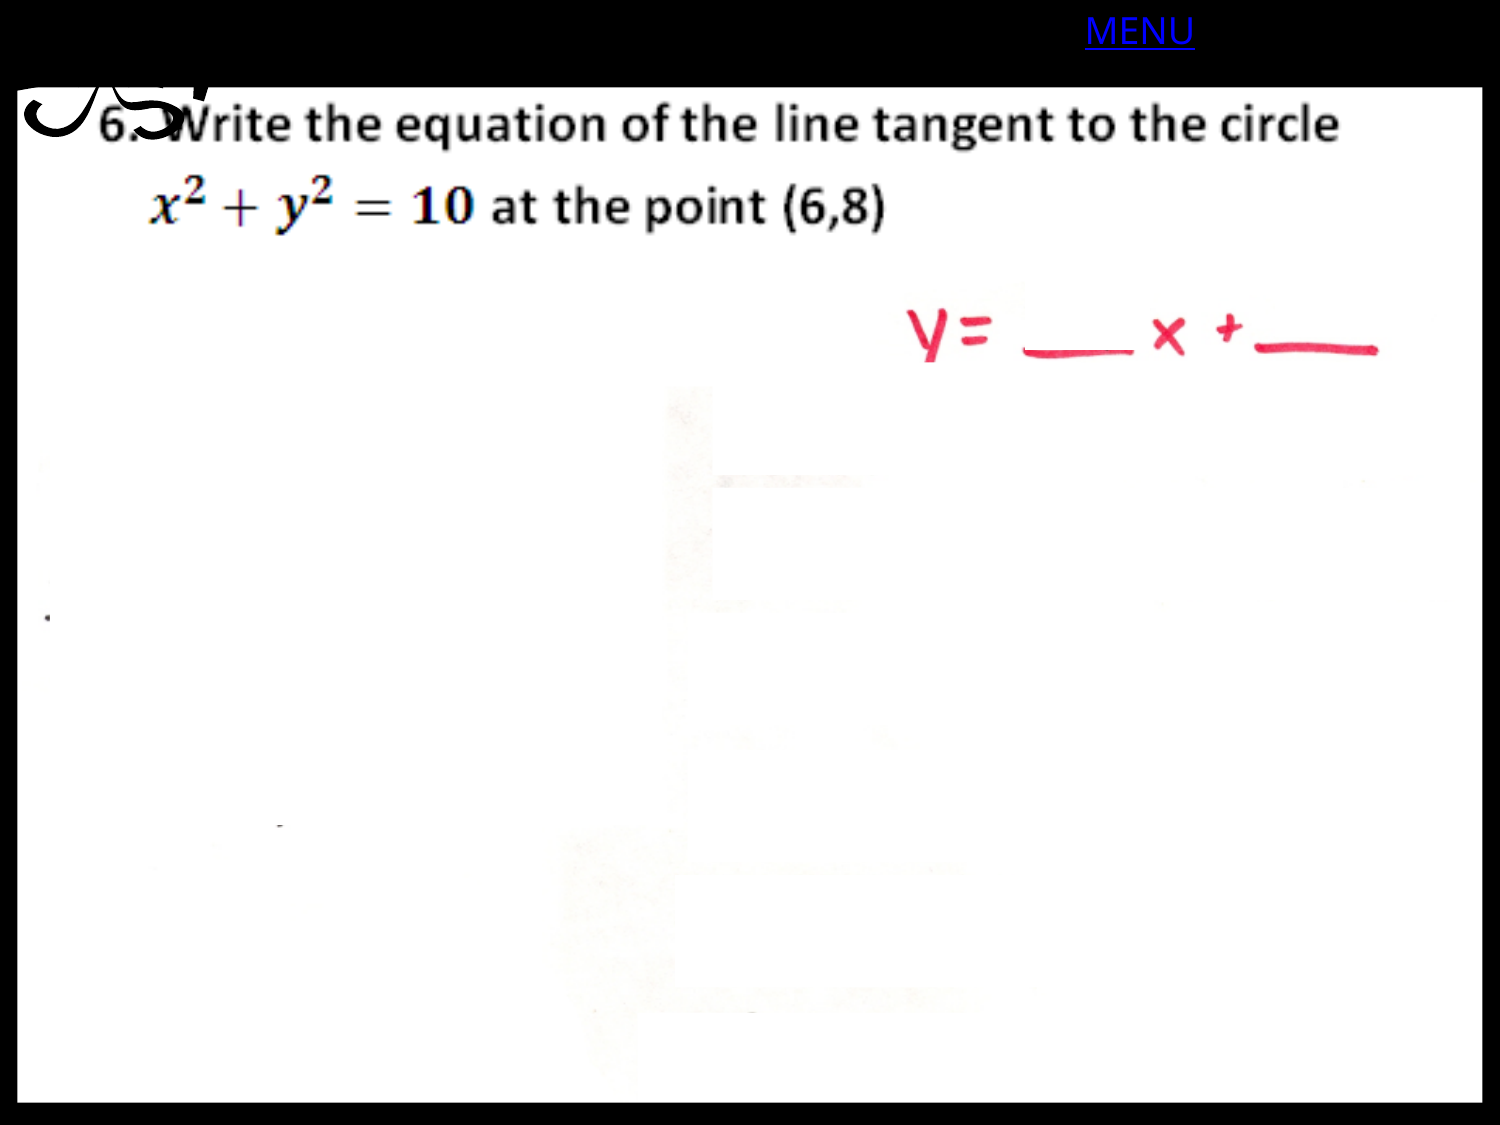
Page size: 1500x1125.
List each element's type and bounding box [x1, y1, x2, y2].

text_box [0, 0, 1500, 1125]
